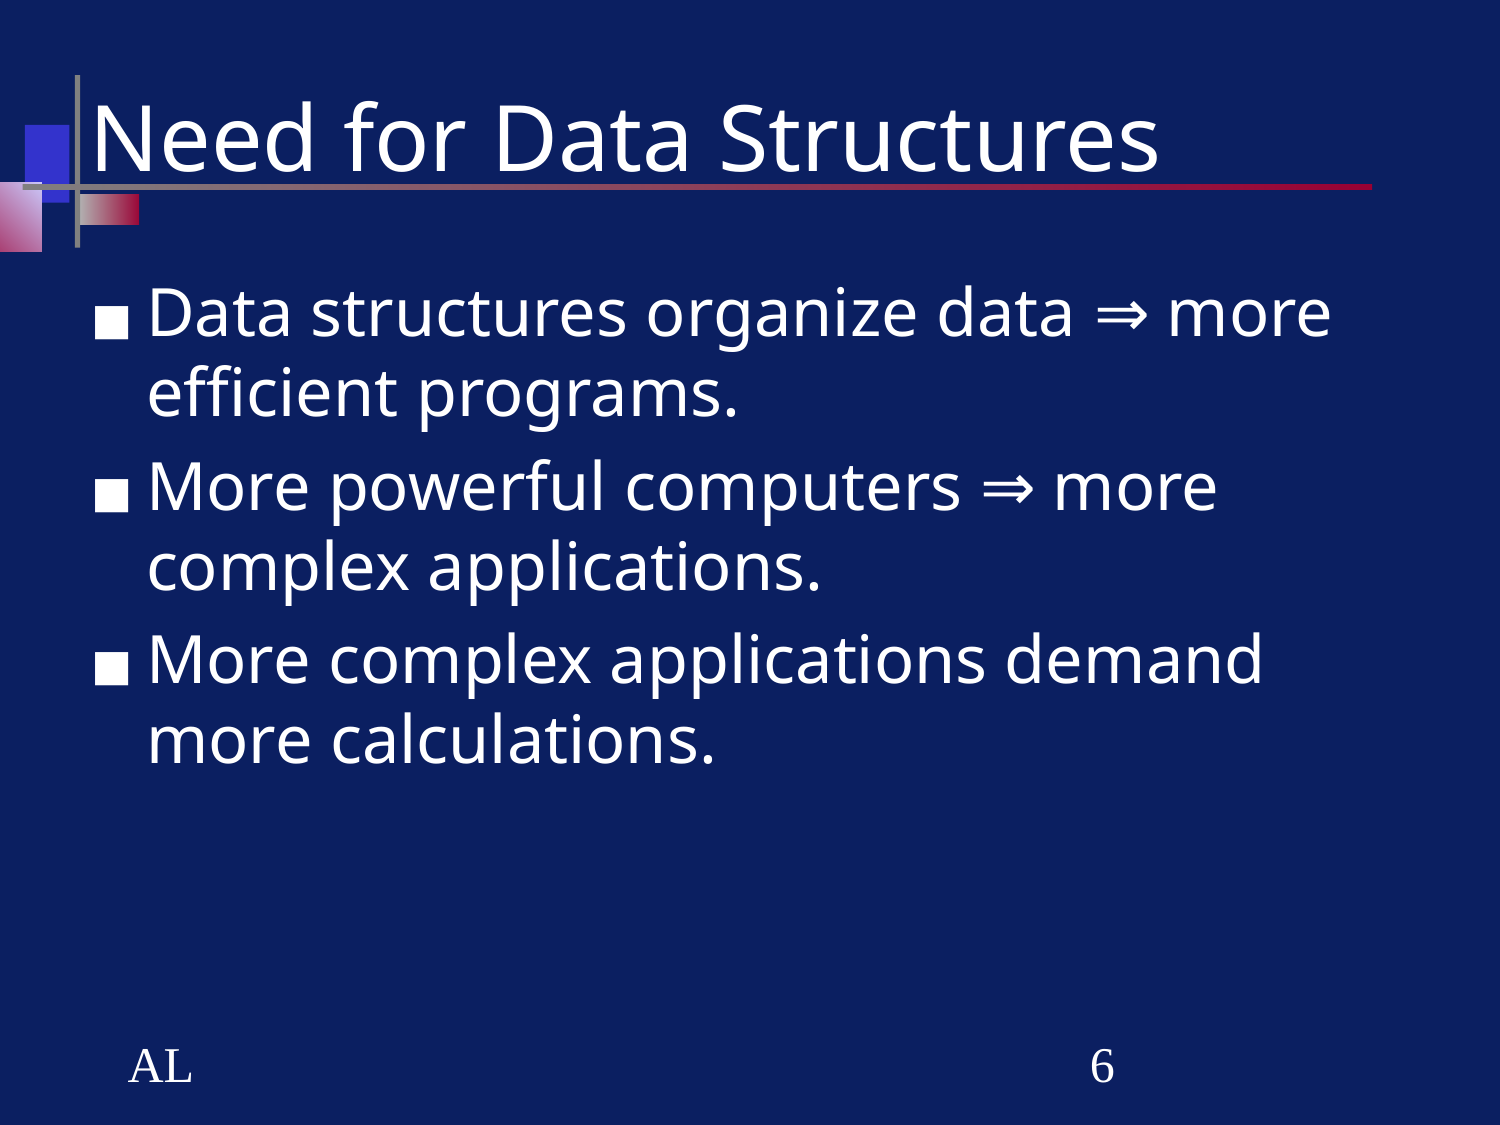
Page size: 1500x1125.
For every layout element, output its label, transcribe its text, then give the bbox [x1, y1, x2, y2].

list Data structures organize data ⇒ more efficient programs. More powerful computers ⇒ more complex applications. More complex applications demand more calculations. [74, 262, 1425, 1013]
slide_number AL [112, 1025, 425, 1100]
slide_number ‹#› [1074, 1025, 1388, 1100]
title Need for Data Structures [74, 59, 1425, 210]
